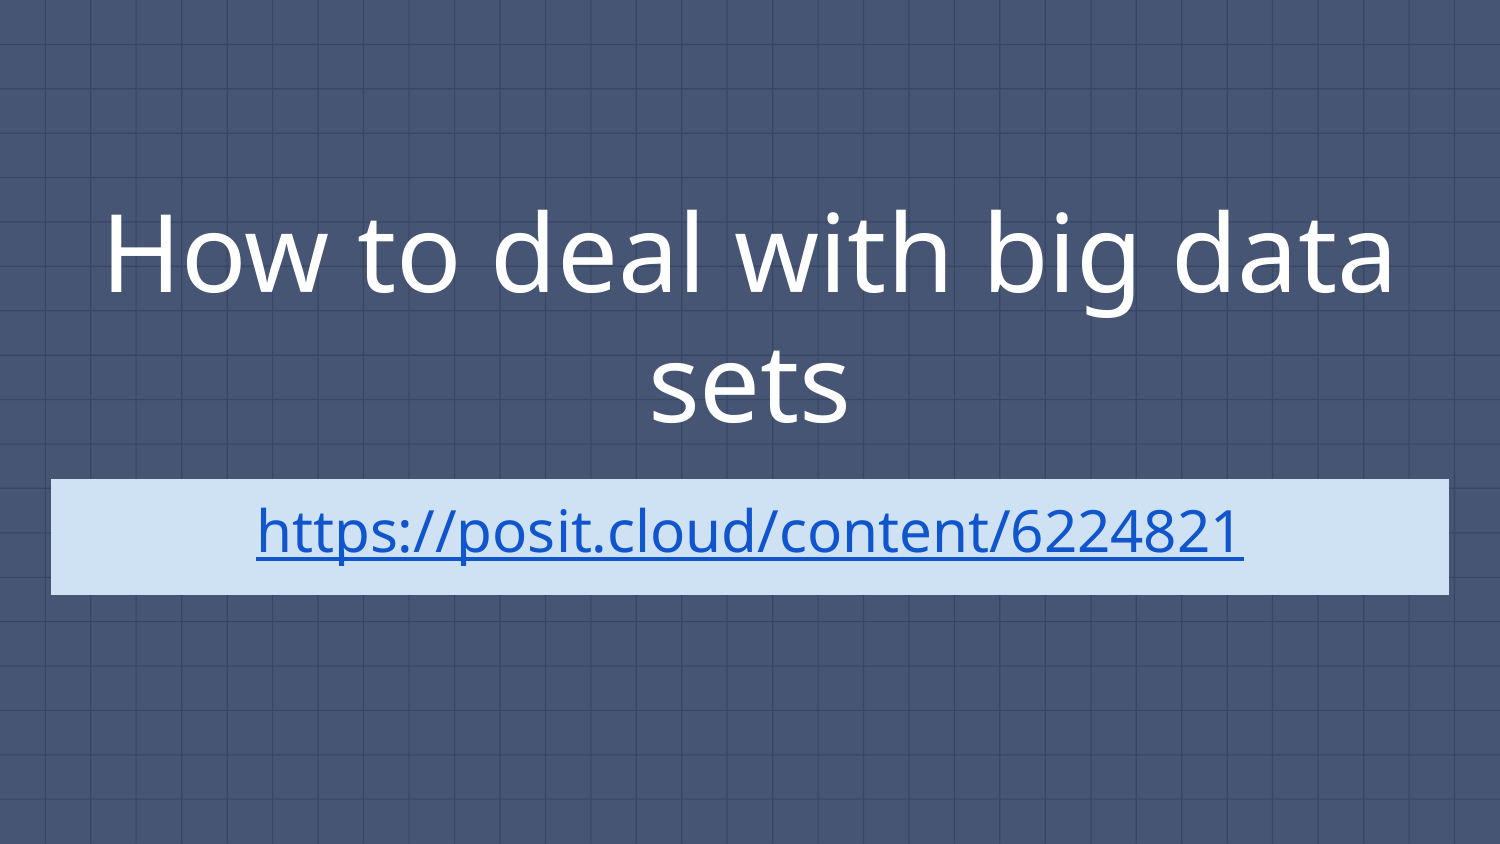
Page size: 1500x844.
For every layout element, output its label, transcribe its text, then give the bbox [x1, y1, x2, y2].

title How to deal with big data sets [51, 122, 1449, 459]
subtitle https://posit.cloud/content/6224821 [51, 479, 1449, 595]
